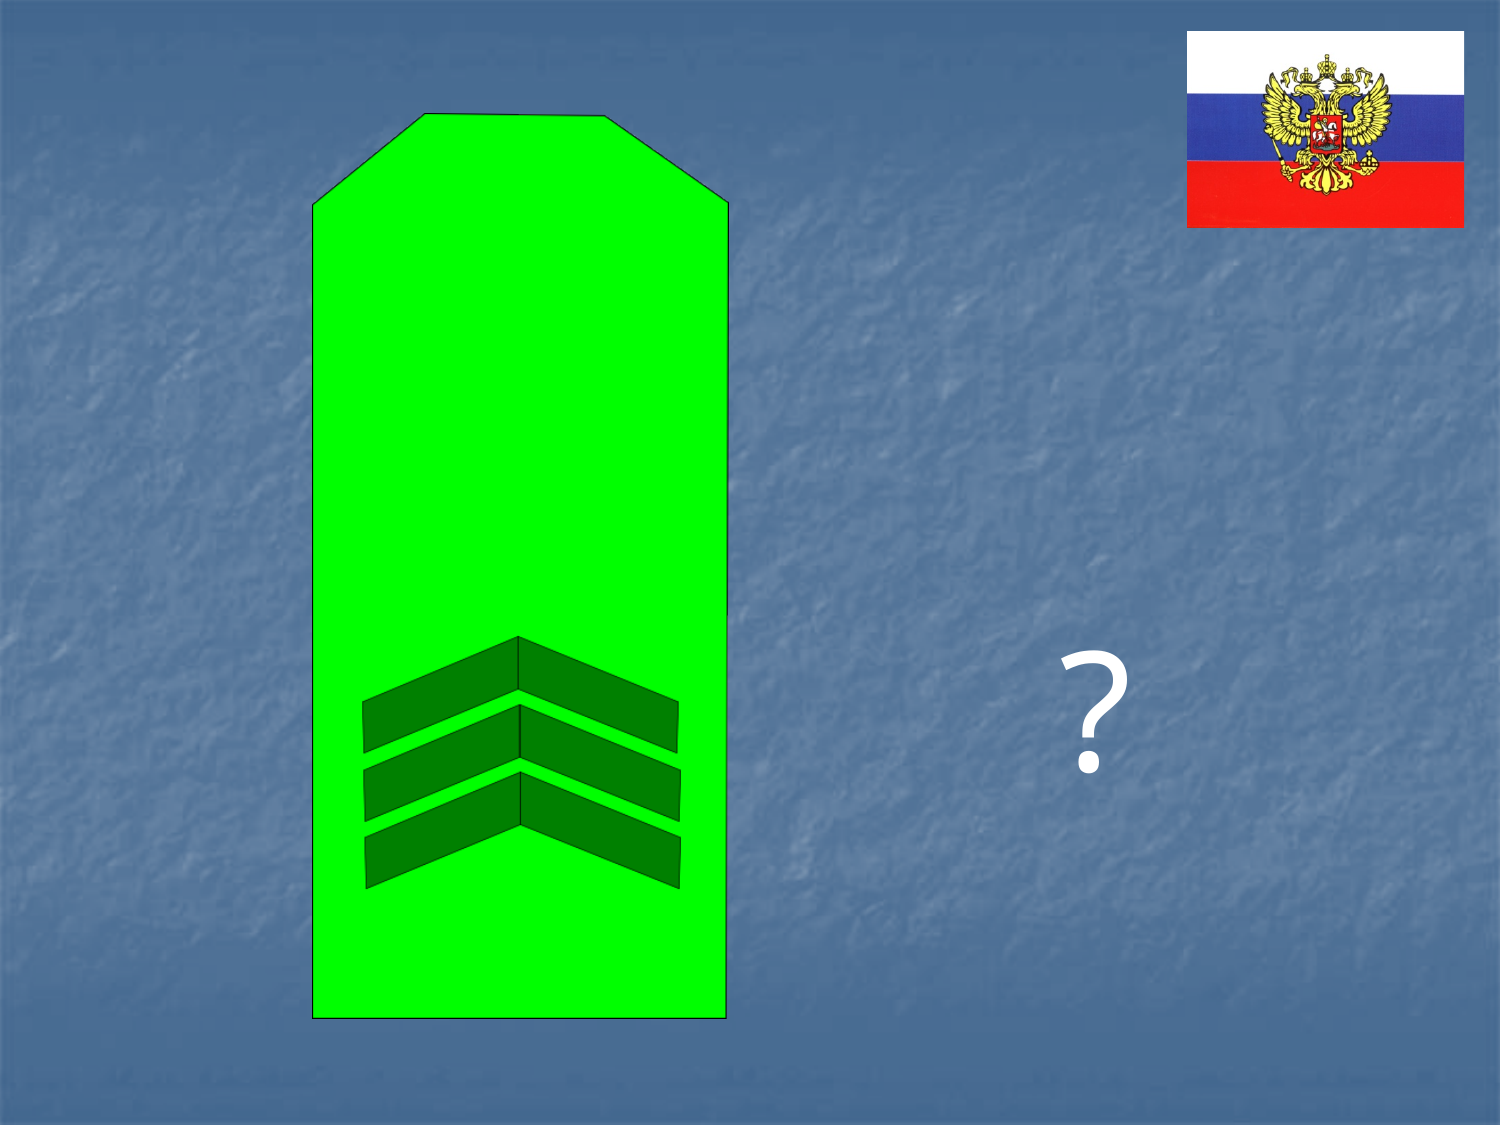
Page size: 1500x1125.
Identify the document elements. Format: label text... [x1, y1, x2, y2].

text_box ? [1045, 597, 1164, 813]
picture [1186, 30, 1465, 228]
picture [312, 113, 729, 1019]
